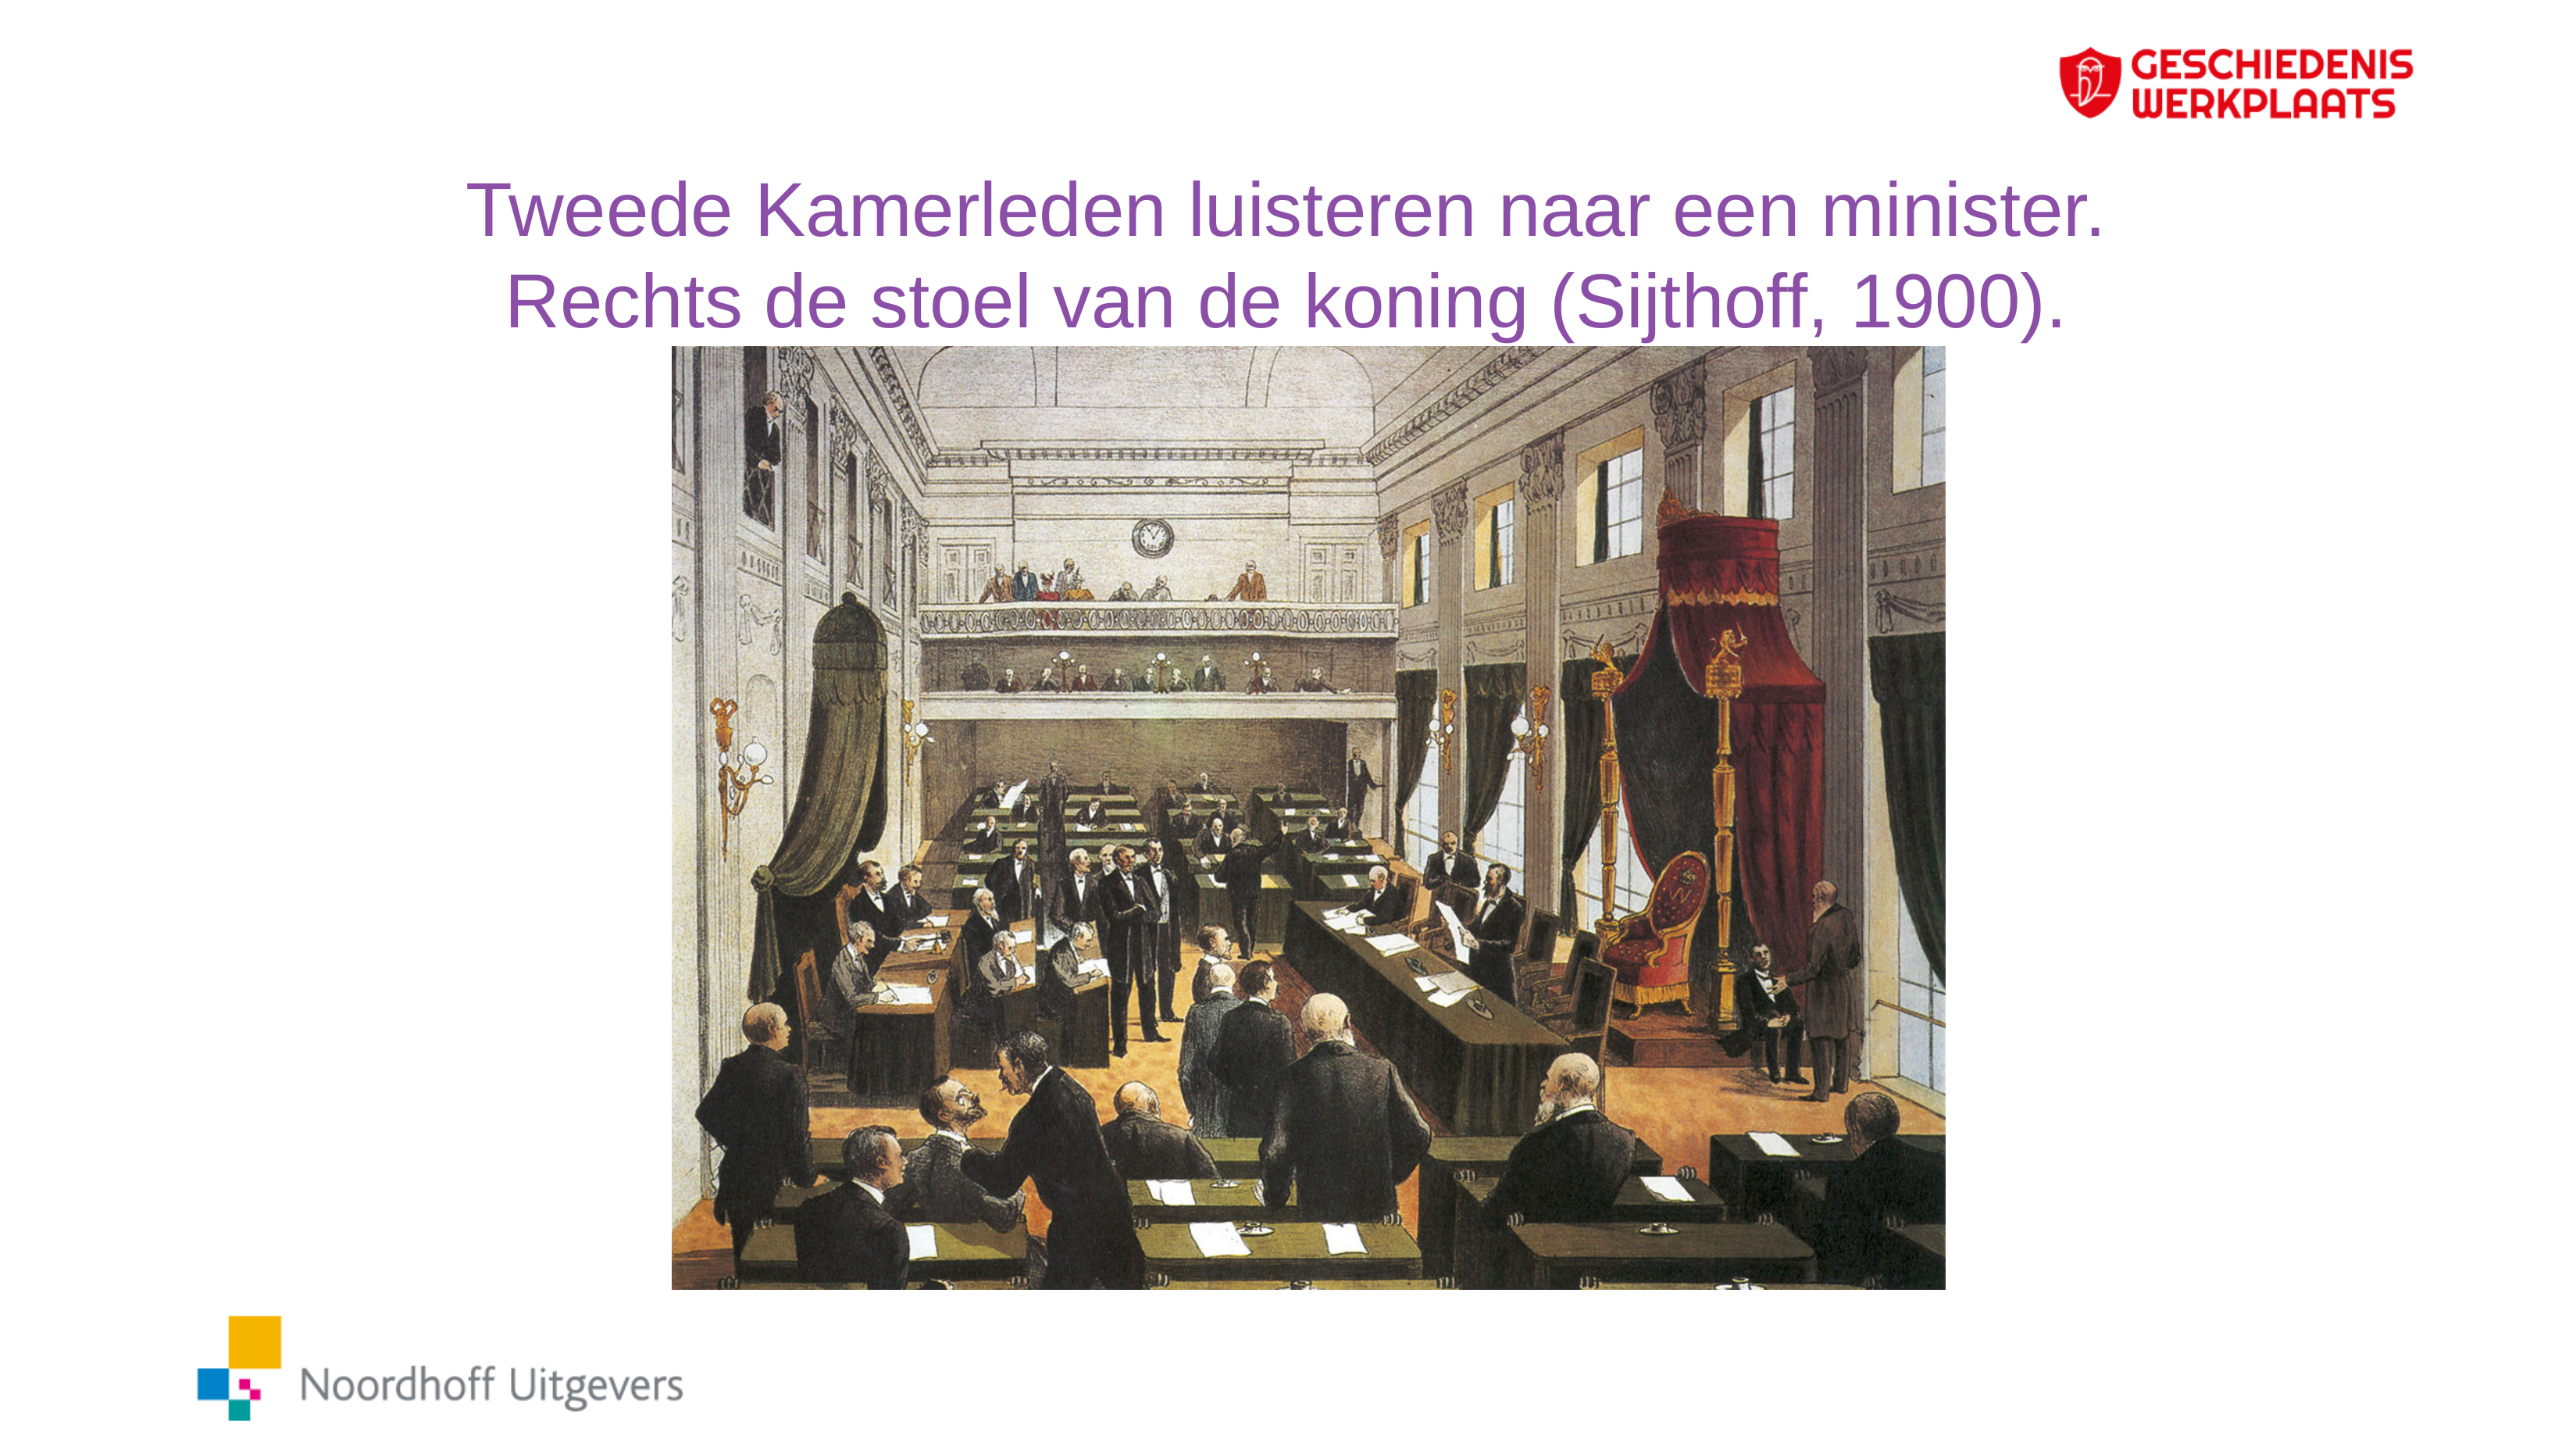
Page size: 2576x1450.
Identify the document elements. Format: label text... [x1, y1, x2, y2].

picture [1610, 0, 2576, 161]
title Tweede Kamerleden luisteren naar een minister. Rechts de stoel van de koning (Sijthoff, 1900). [159, 159, 2416, 266]
picture [159, 346, 1946, 1449]
